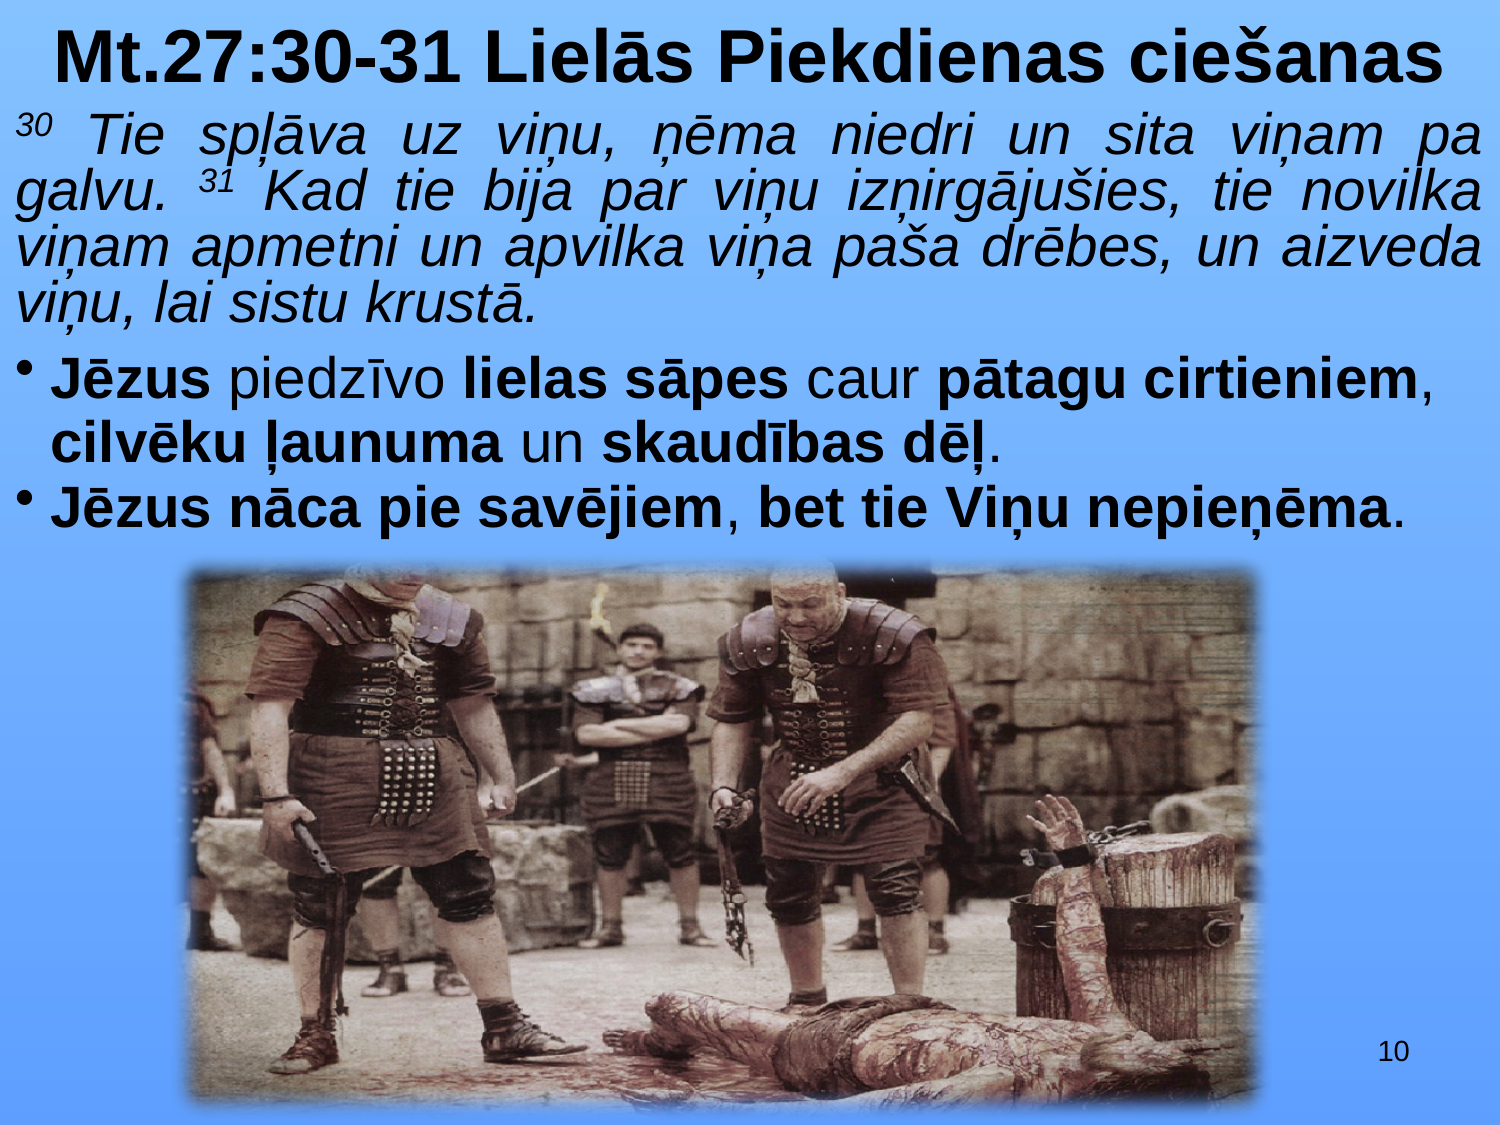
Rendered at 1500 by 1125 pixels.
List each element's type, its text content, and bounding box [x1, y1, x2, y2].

list 30 Tie spļāva uz viņu, ņēma niedri un sita viņam pa galvu. 31 Kad tie bija par viņu izņirgājušies, tie novilka viņam apmetni un apvilka viņa paša drēbes, un aizveda viņu, lai sistu krustā. [0, 105, 1500, 280]
picture [163, 550, 1278, 1125]
text_box Mt.27:30-31 Lielās Piekdienas ciešanas [0, 0, 1500, 105]
text_box Jēzus piedzīvo lielas sāpes caur pātagu cirtieniem, cilvēku ļaunuma un skaudības dēļ. Jēzus nāca pie savējiem, bet tie Viņu nepieņēma. [0, 338, 1500, 547]
slide_number 10 [1282, 1024, 1426, 1103]
